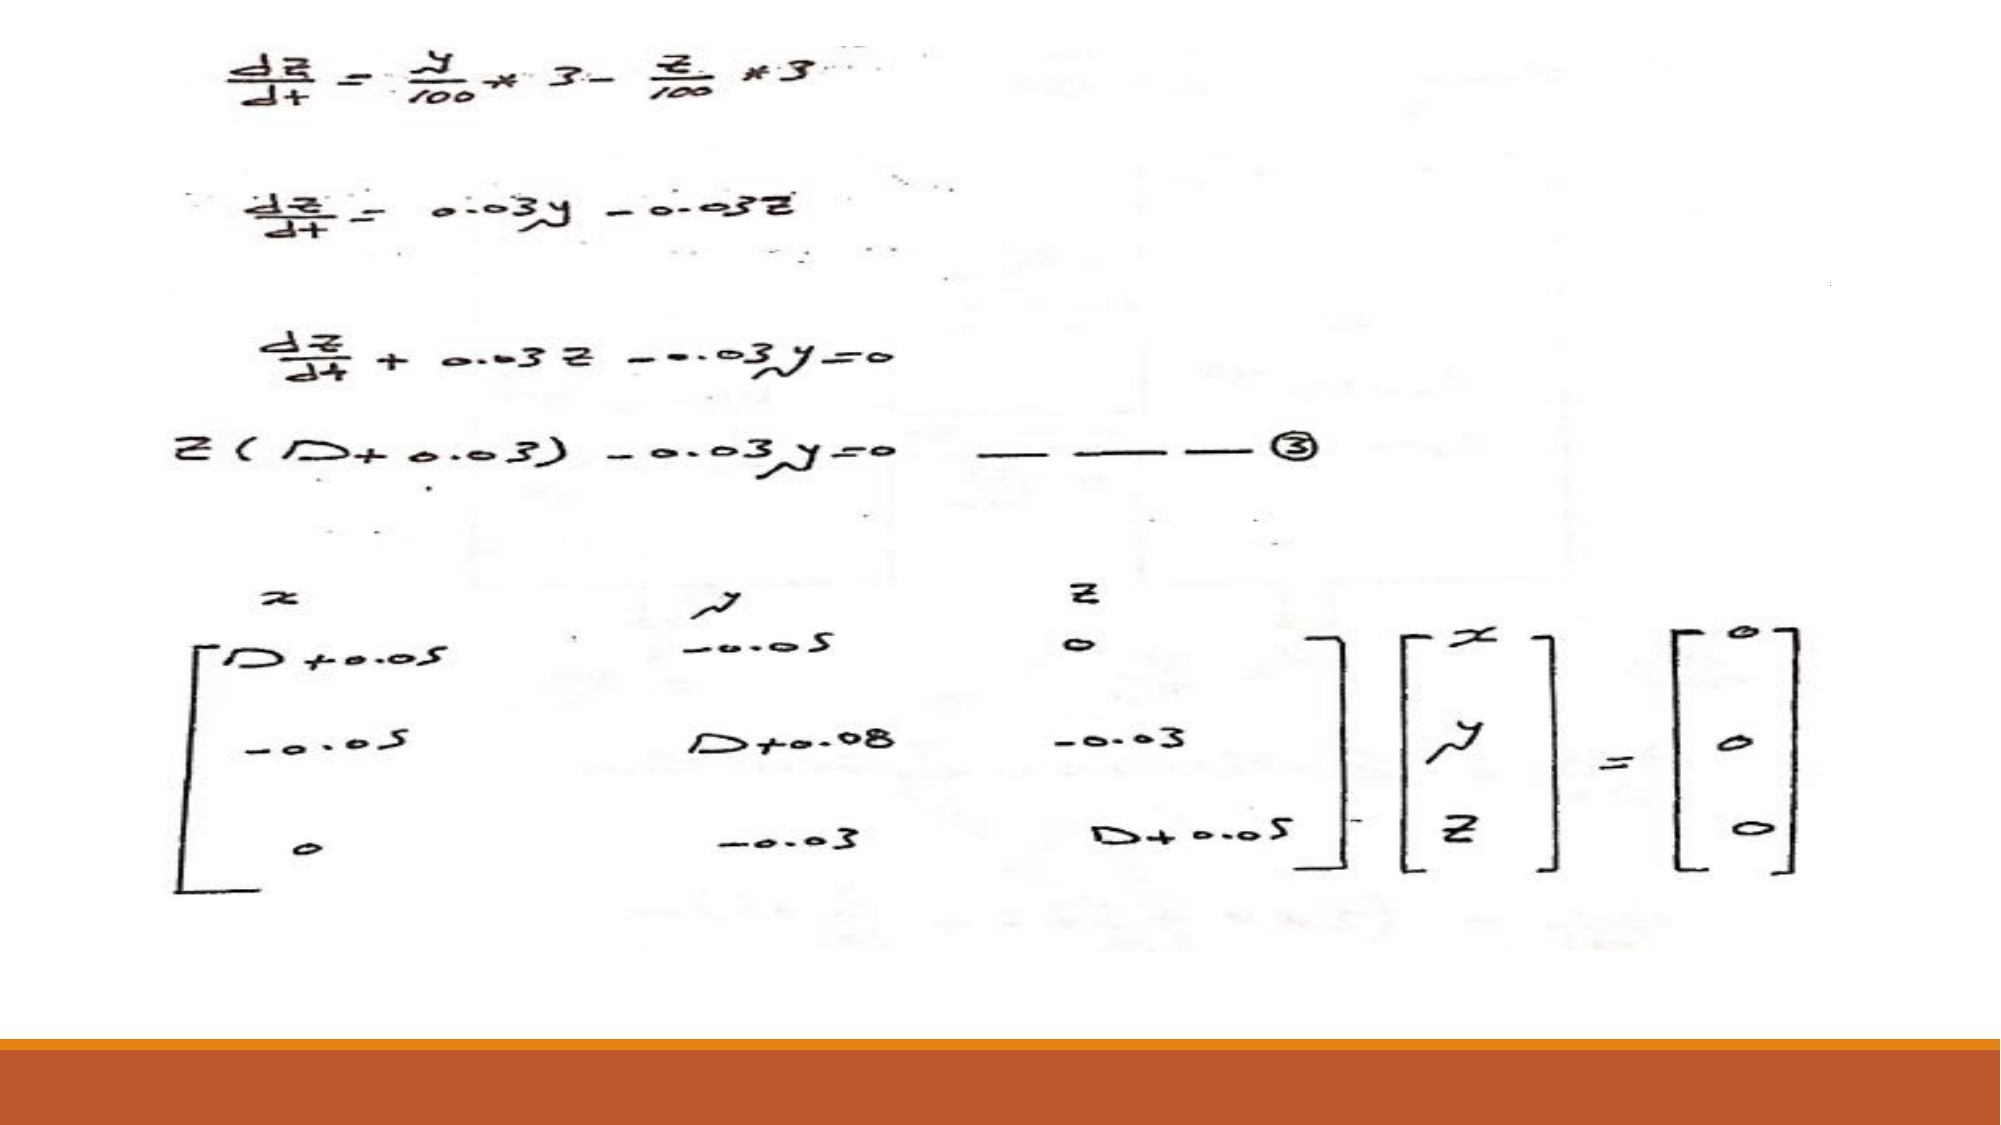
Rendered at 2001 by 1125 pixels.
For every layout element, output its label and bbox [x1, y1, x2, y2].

list [145, 46, 1831, 952]
